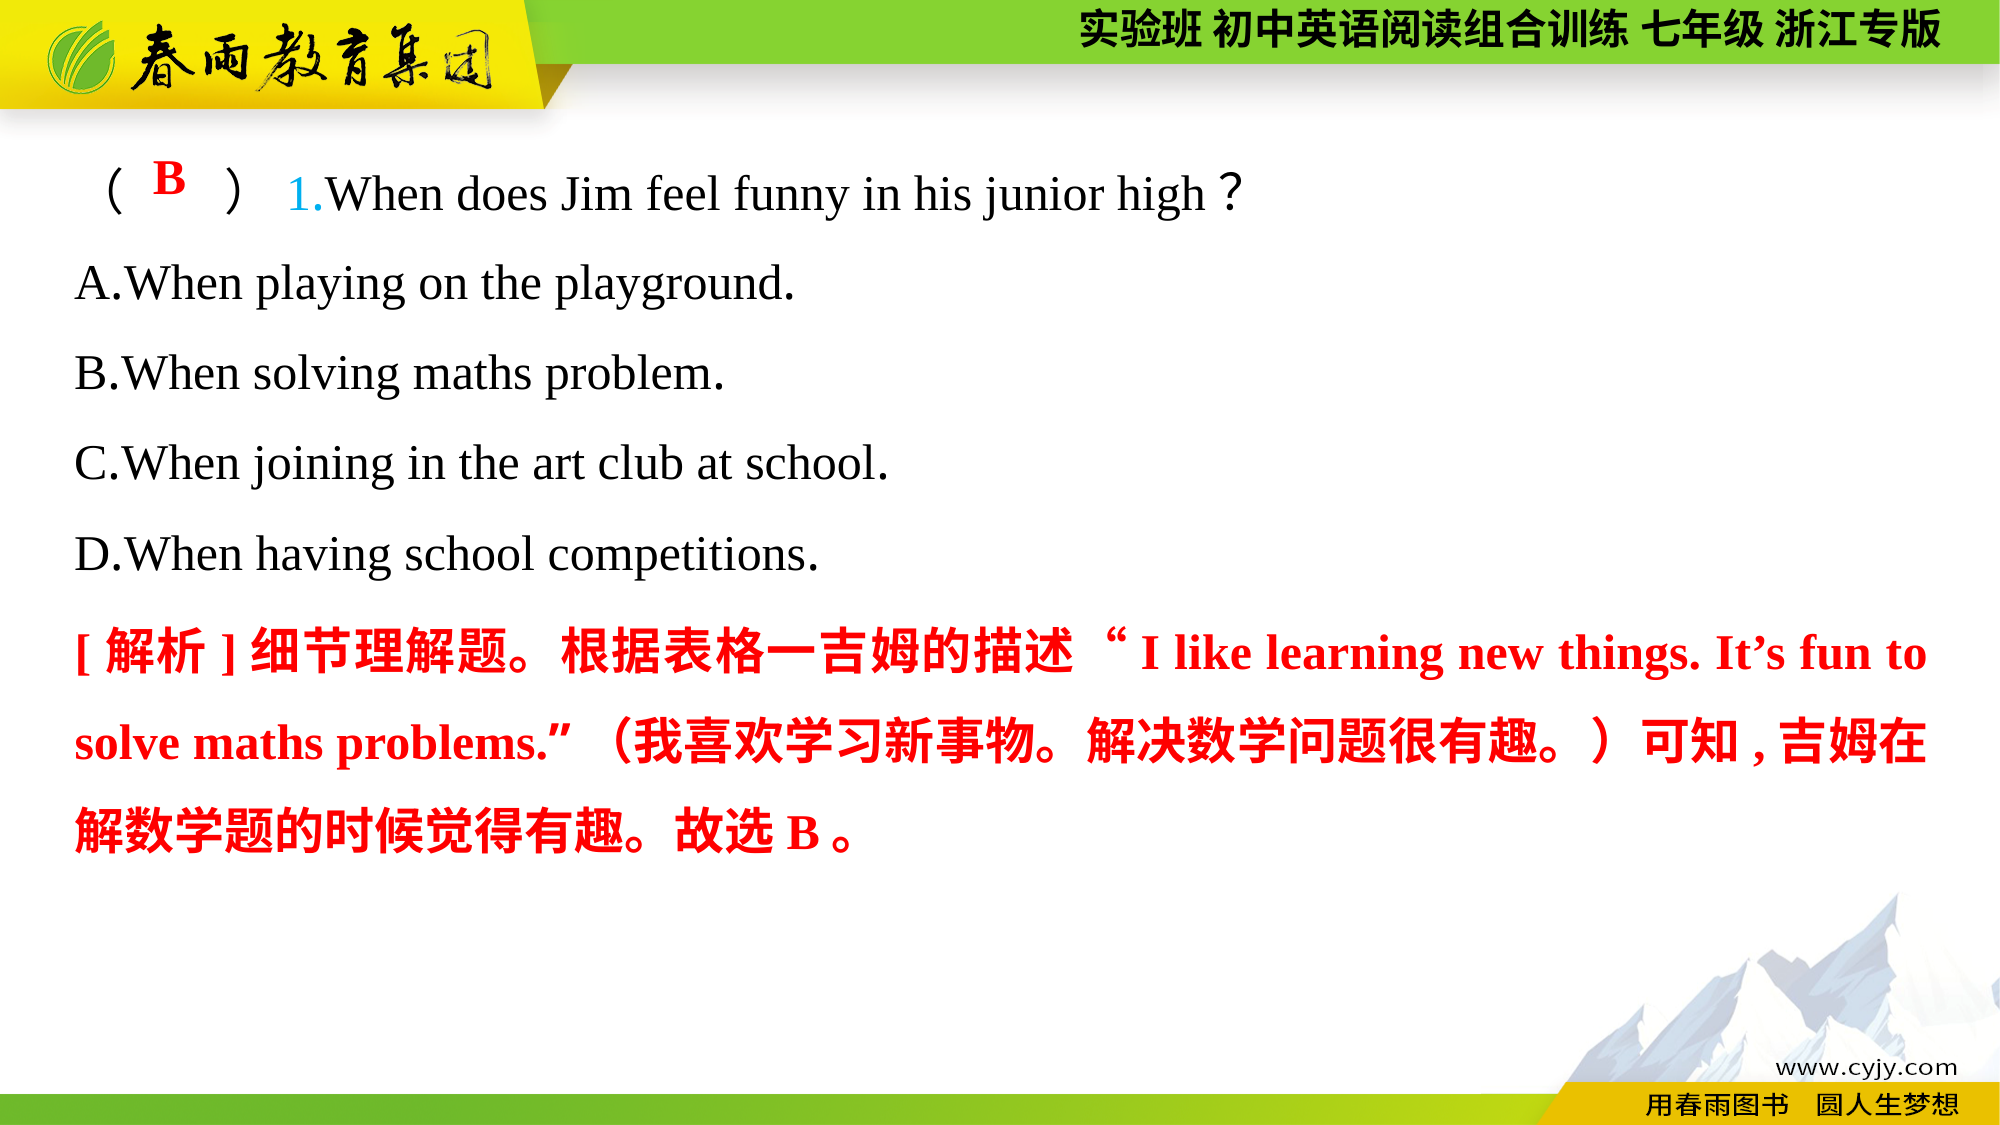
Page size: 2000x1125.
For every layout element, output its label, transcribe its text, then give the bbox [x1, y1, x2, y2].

text_box [解析]细节理解题。根据表格一吉姆的描述“I like learning new things. It’s fun to solve maths problems.”（我喜欢学习新事物。解决数学问题很有趣。）可知,吉姆在解数学题的时候觉得有趣。故选B。 [59, 581, 1944, 867]
picture [0, 0, 2000, 1125]
list （ ）1.When does Jim feel funny in his junior high？ A.When playing on the playground. B.When solving maths problem. C.When joining in the art club at school. D.When having school competitions. [59, 122, 1944, 581]
text_box B [138, 137, 202, 212]
